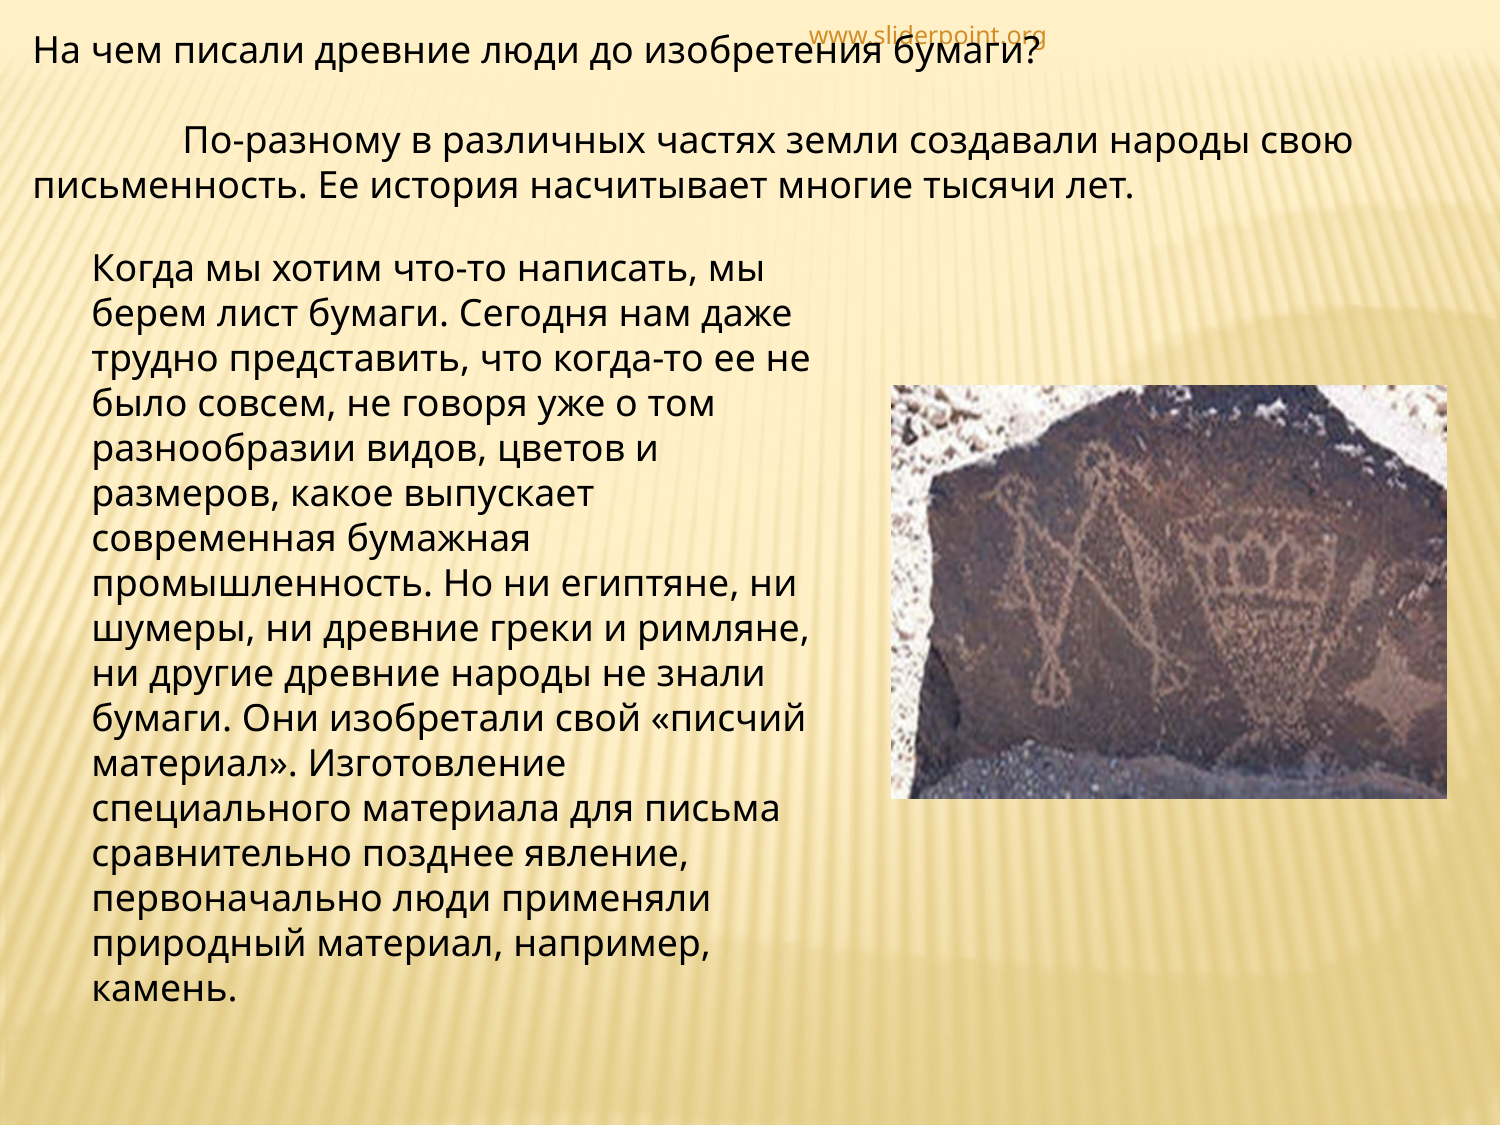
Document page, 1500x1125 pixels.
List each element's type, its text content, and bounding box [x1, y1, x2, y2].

footer www.sliderpoint.org [512, 12, 1063, 60]
text_box На чем писали древние люди до изобретения бумаги? По-разному в различных частях земли создавали народы свою письменность. Ее история насчитывает многие тысячи лет. [17, 19, 1447, 214]
text_box Когда мы хотим что-то написать, мы берем лист бумаги. Сегодня нам даже трудно представить, что когда-то ее не было совсем, не говоря уже о том разнообразии видов, цветов и размеров, какое выпускает современная бумажная промышленность. Но ни египтяне, ни шумеры, ни древние греки и римляне, ни другие древние народы не знали бумаги. Они изобретали свой «писчий материал». Изготовление специального материала для письма сравнительно позднее явление, первоначально люди применяли природный материал, например, камень. [76, 236, 827, 1017]
picture [891, 385, 1448, 800]
